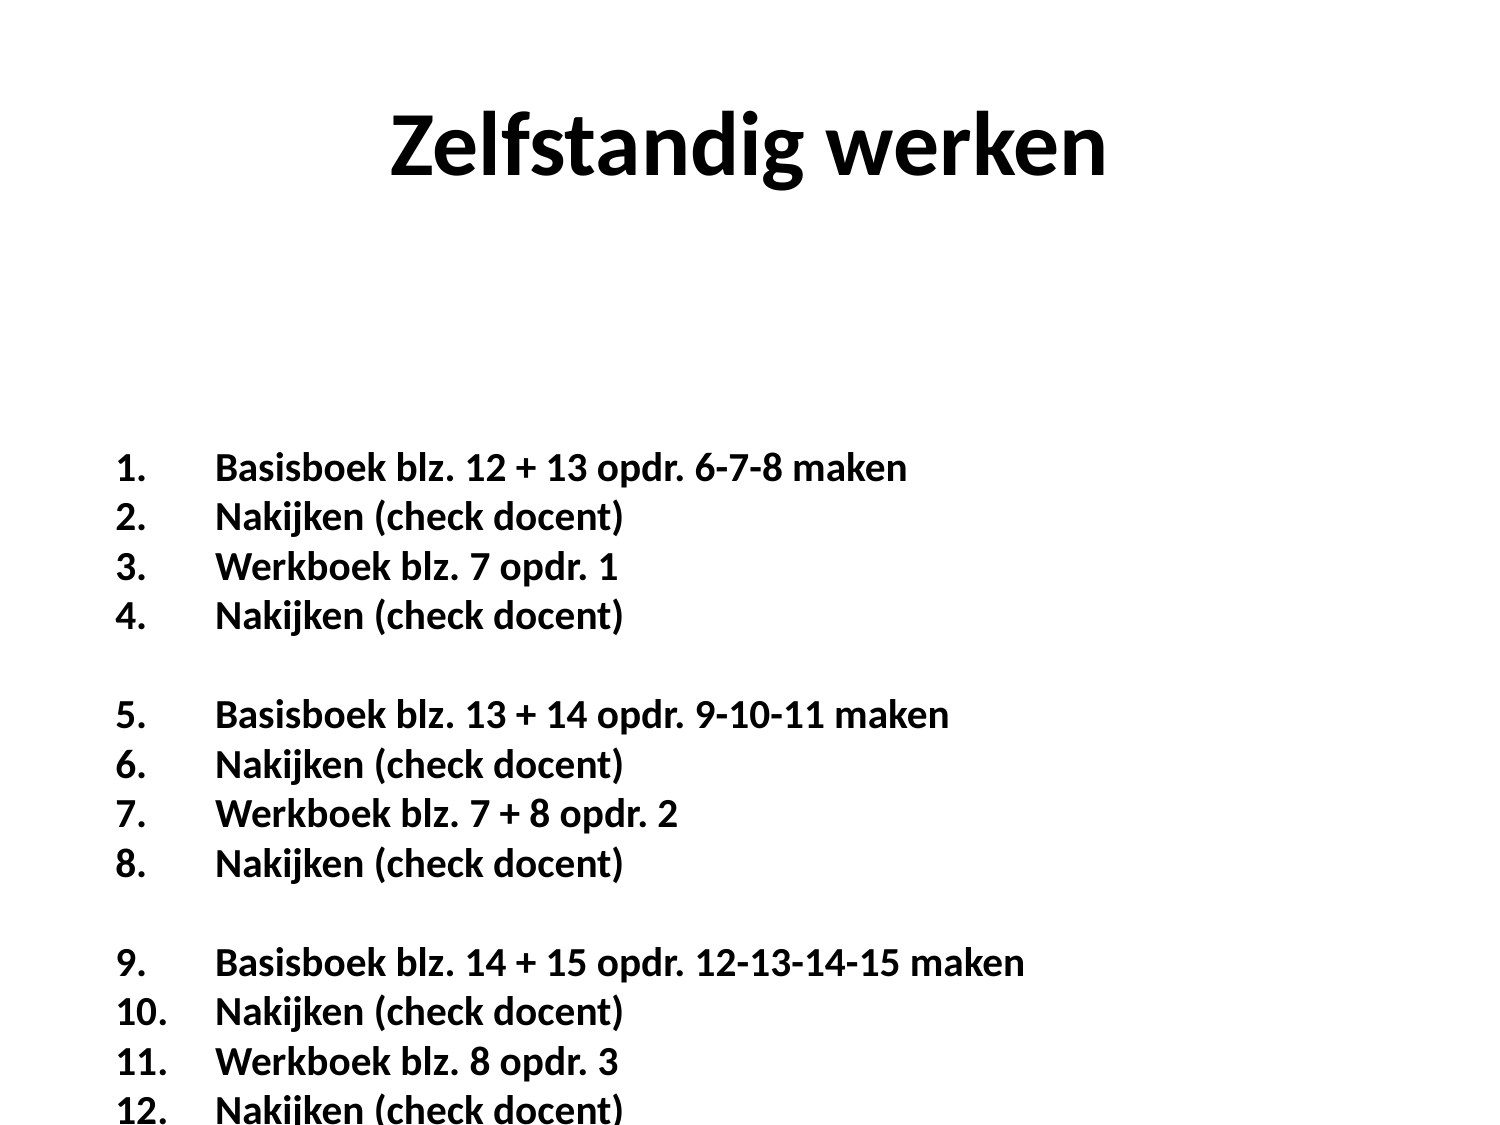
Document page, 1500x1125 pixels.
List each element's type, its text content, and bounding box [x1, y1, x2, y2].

text_box Basisboek blz. 12 + 13 opdr. 6-7-8 maken Nakijken (check docent) Werkboek blz. 7 opdr. 1 Nakijken (check docent) Basisboek blz. 13 + 14 opdr. 9-10-11 maken Nakijken (check docent) Werkboek blz. 7 + 8 opdr. 2 Nakijken (check docent) Basisboek blz. 14 + 15 opdr. 12-13-14-15 maken Nakijken (check docent) Werkboek blz. 8 opdr. 3 Nakijken (check docent) [100, 432, 1495, 1125]
title Zelfstandig werken [75, 45, 1425, 233]
